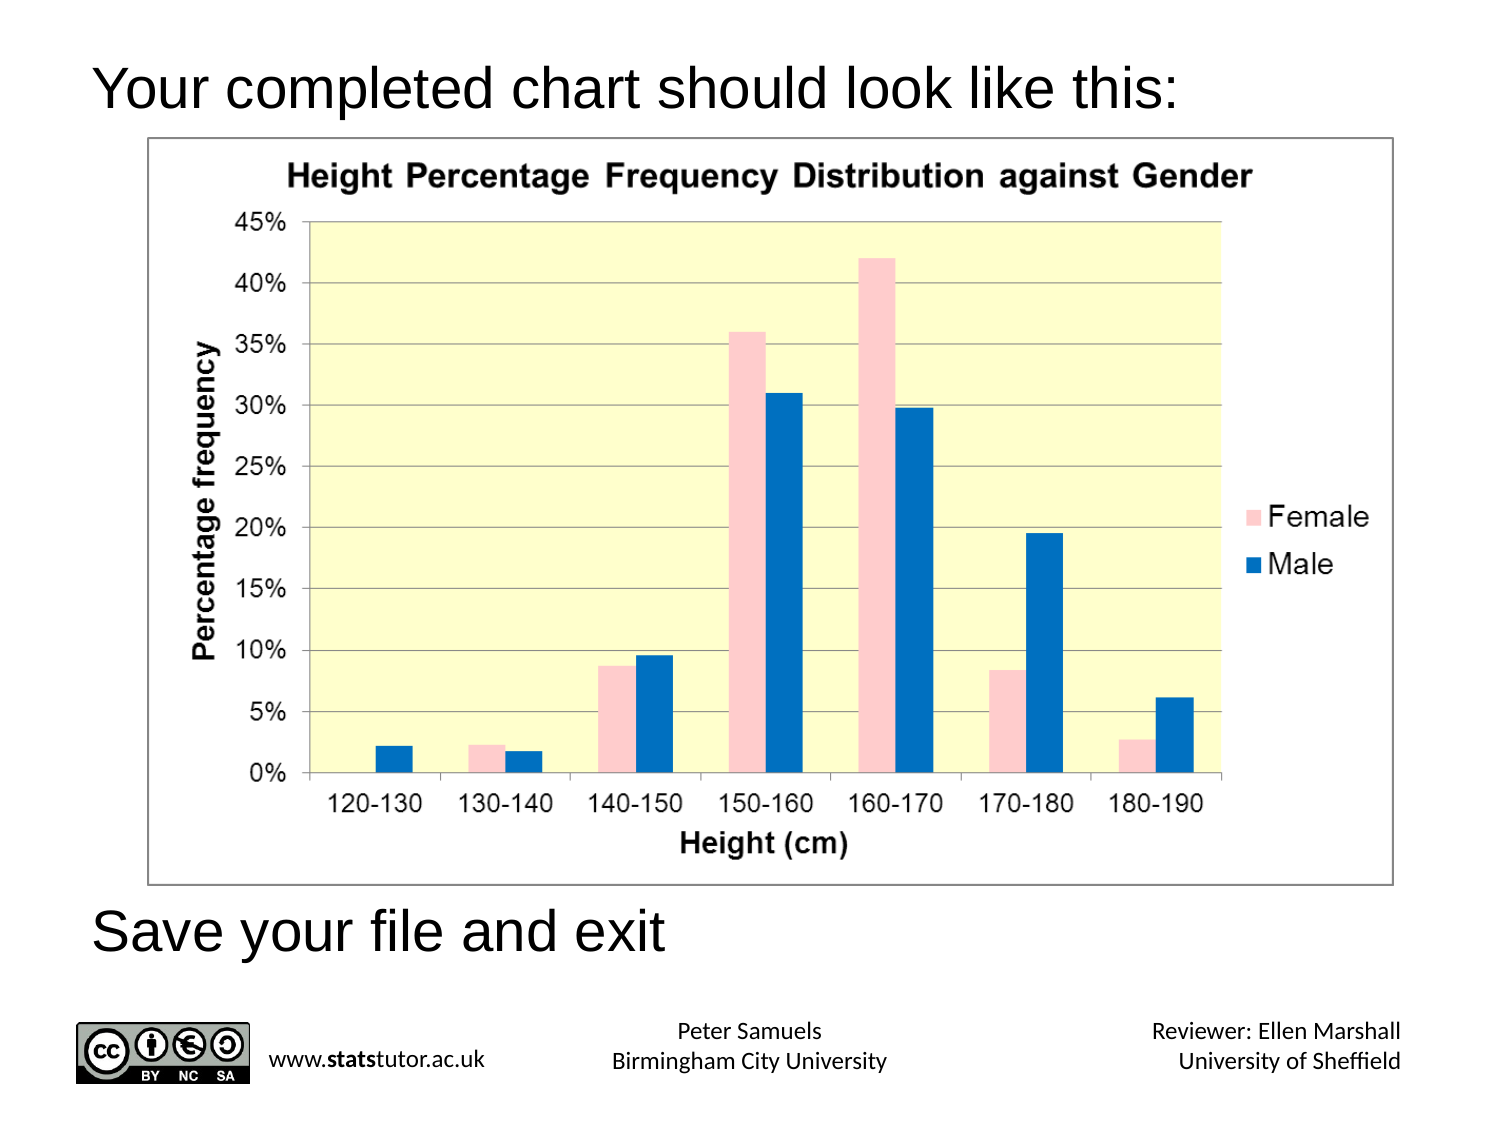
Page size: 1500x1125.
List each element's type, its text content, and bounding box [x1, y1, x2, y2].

text_box Reviewer: Ellen Marshall University of Sheffield [1038, 1007, 1417, 1083]
list Your completed chart should look like this: [76, 42, 1427, 138]
text_box Peter Samuels Birmingham City University [549, 1007, 951, 1083]
picture [76, 1022, 251, 1084]
text_box www.statstutor.ac.uk [254, 1035, 550, 1080]
picture [147, 136, 1394, 887]
text_box Save your file and exit [76, 886, 727, 981]
